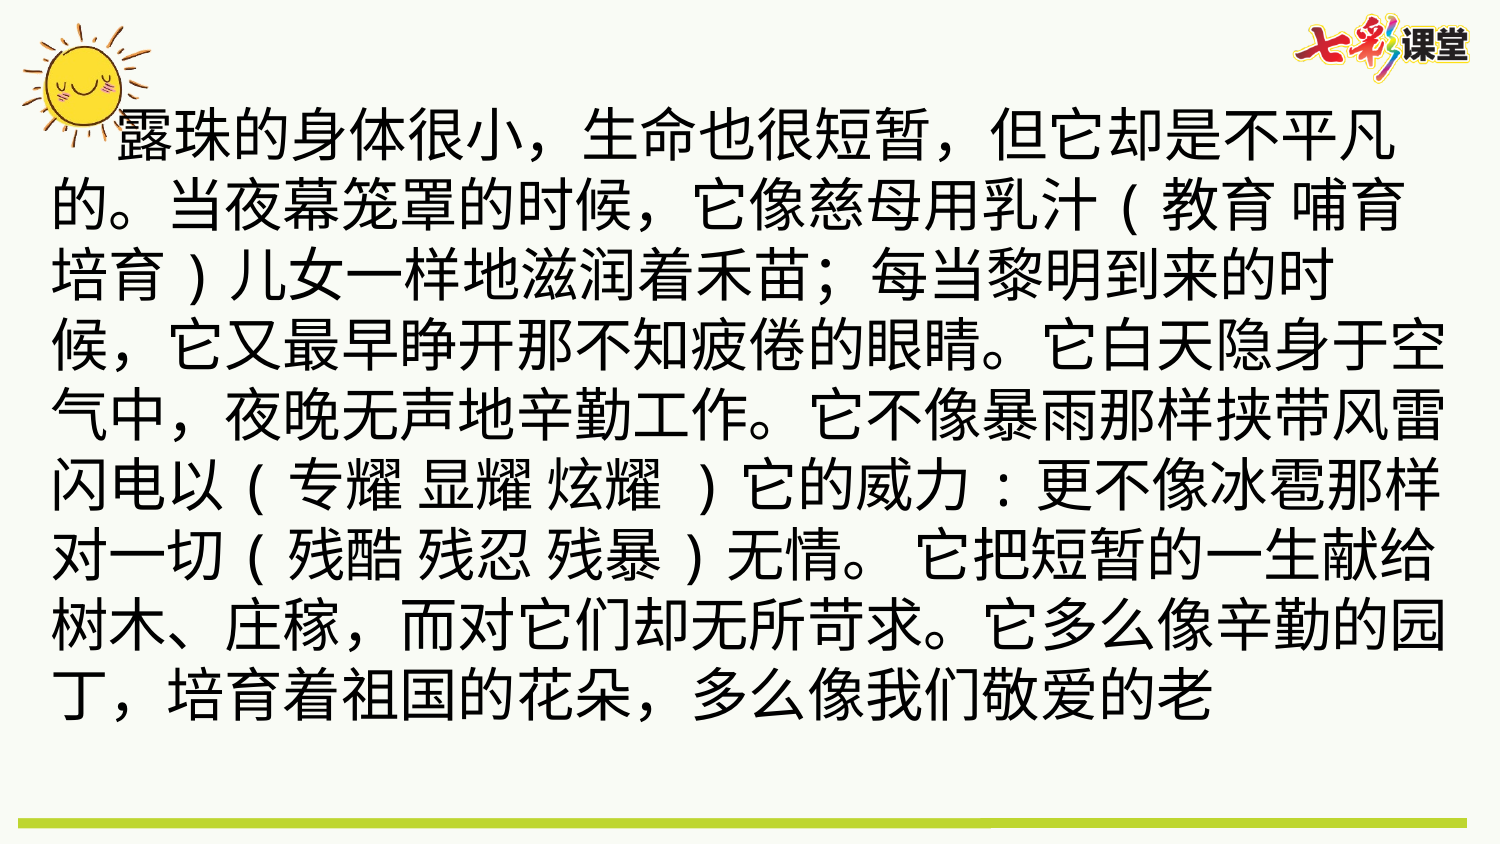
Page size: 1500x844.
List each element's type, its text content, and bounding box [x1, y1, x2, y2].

picture [18, 771, 1467, 844]
picture [1291, 9, 1472, 87]
picture [0, 0, 173, 172]
text_box 露珠的身体很小，生命也很短暂，但它却是不平凡的。当夜幕笼罩的时候，它像慈母用乳汁(教育 哺育 培育)儿女一样地滋润着禾苗；每当黎明到来的时候，它又最早睁开那不知疲倦的眼睛。它白天隐身于空气中，夜晚无声地辛勤工作。它不像暴雨那样挟带风雷闪电以(专耀 显耀 炫耀 )它的威力:更不像冰雹那样对一切(残酷 残忍 残暴)无情。 它把短暂的一生献给树木、庄稼，而对它们却无所苛求。它多么像辛勤的园丁，培育着祖国的花朵，多么像我们敬爱的老 [35, 90, 1465, 736]
